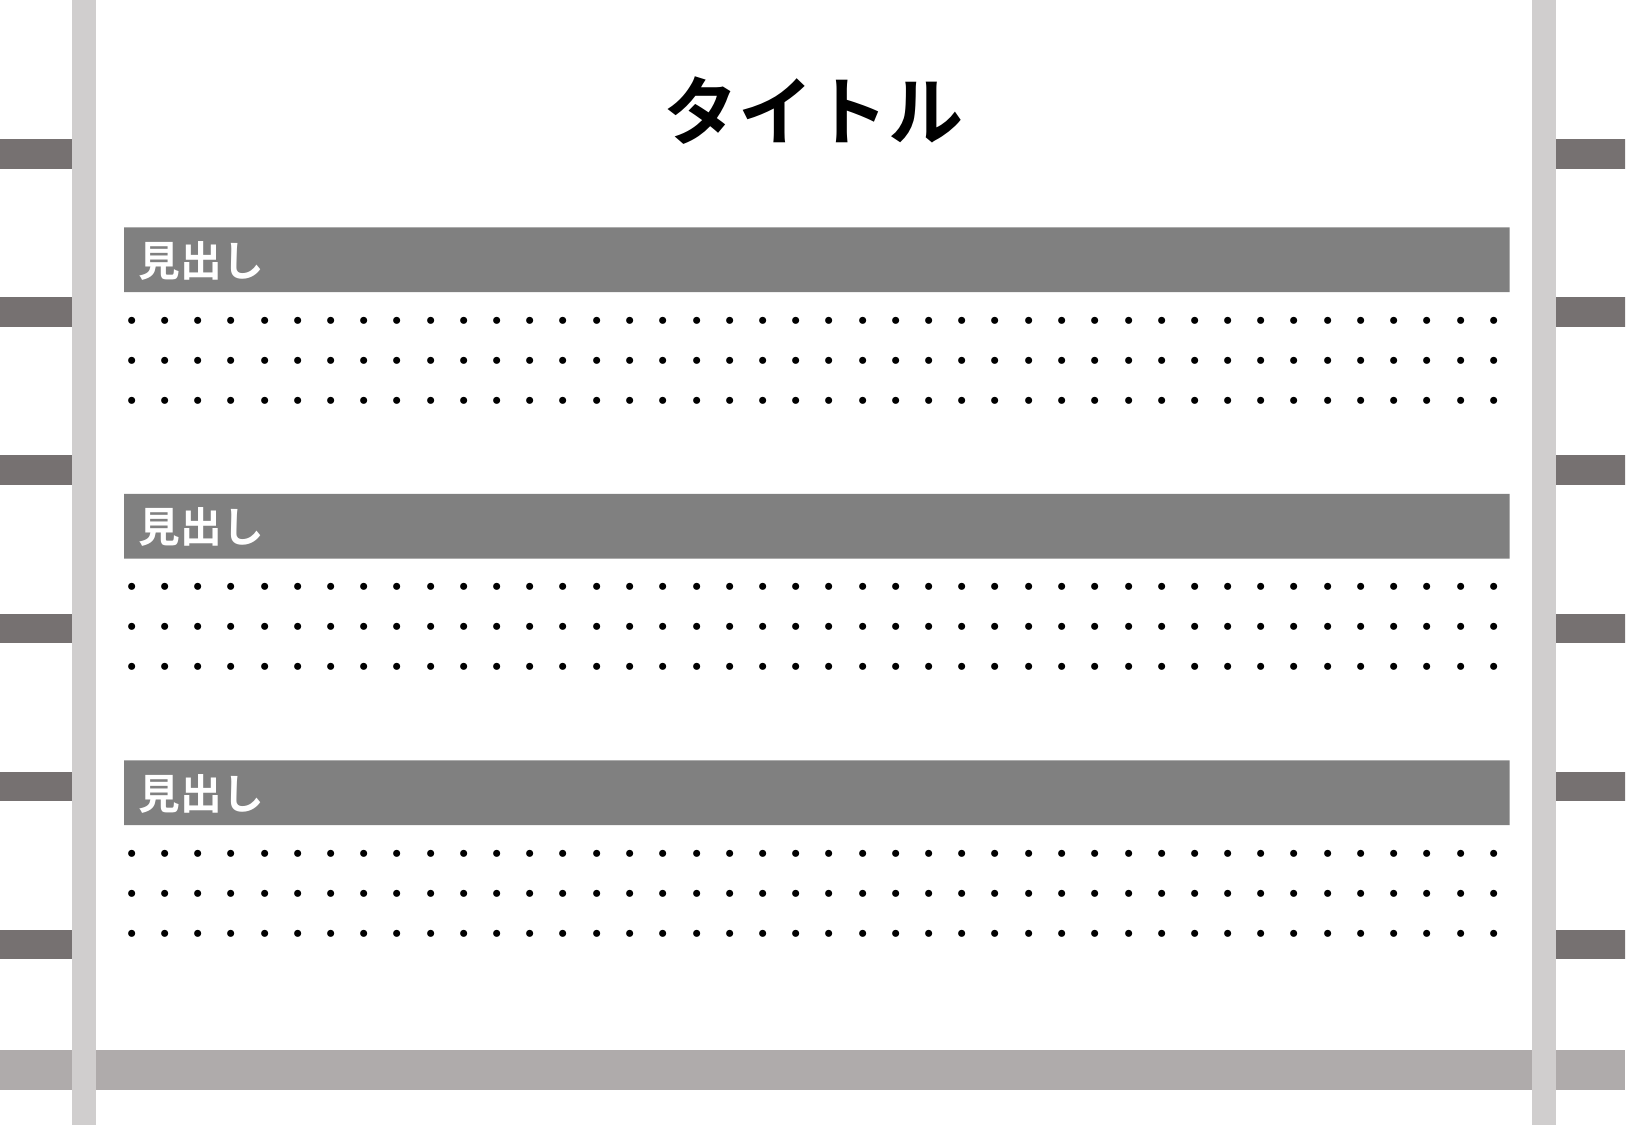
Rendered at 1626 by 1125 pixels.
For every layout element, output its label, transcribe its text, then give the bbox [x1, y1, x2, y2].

text_box タイトル [193, 57, 1435, 162]
text_box ・・・・・・・・・・・・・・・・・・・・・・・・・・・・・・・・・・・・・・・・・・・・・・・・・・・・・・・・・・・・・・・・・・・・・・・・・・・・・・・・・・・・・・・・・・・・・・・・・・・・・・・・・・・・・・・・・・・・・・・・・・・・・・ [100, 558, 1533, 694]
text_box ・・・・・・・・・・・・・・・・・・・・・・・・・・・・・・・・・・・・・・・・・・・・・・・・・・・・・・・・・・・・・・・・・・・・・・・・・・・・・・・・・・・・・・・・・・・・・・・・・・・・・・・・・・・・・・・・・・・・・・・・・・・・・・ [100, 825, 1533, 960]
text_box ・・・・・・・・・・・・・・・・・・・・・・・・・・・・・・・・・・・・・・・・・・・・・・・・・・・・・・・・・・・・・・・・・・・・・・・・・・・・・・・・・・・・・・・・・・・・・・・・・・・・・・・・・・・・・・・・・・・・・・・・・・・・・・ [100, 292, 1533, 427]
text_box 見出し [124, 760, 1510, 825]
text_box 見出し [124, 493, 1510, 558]
picture [0, 0, 1626, 1125]
text_box 見出し [124, 227, 1510, 292]
